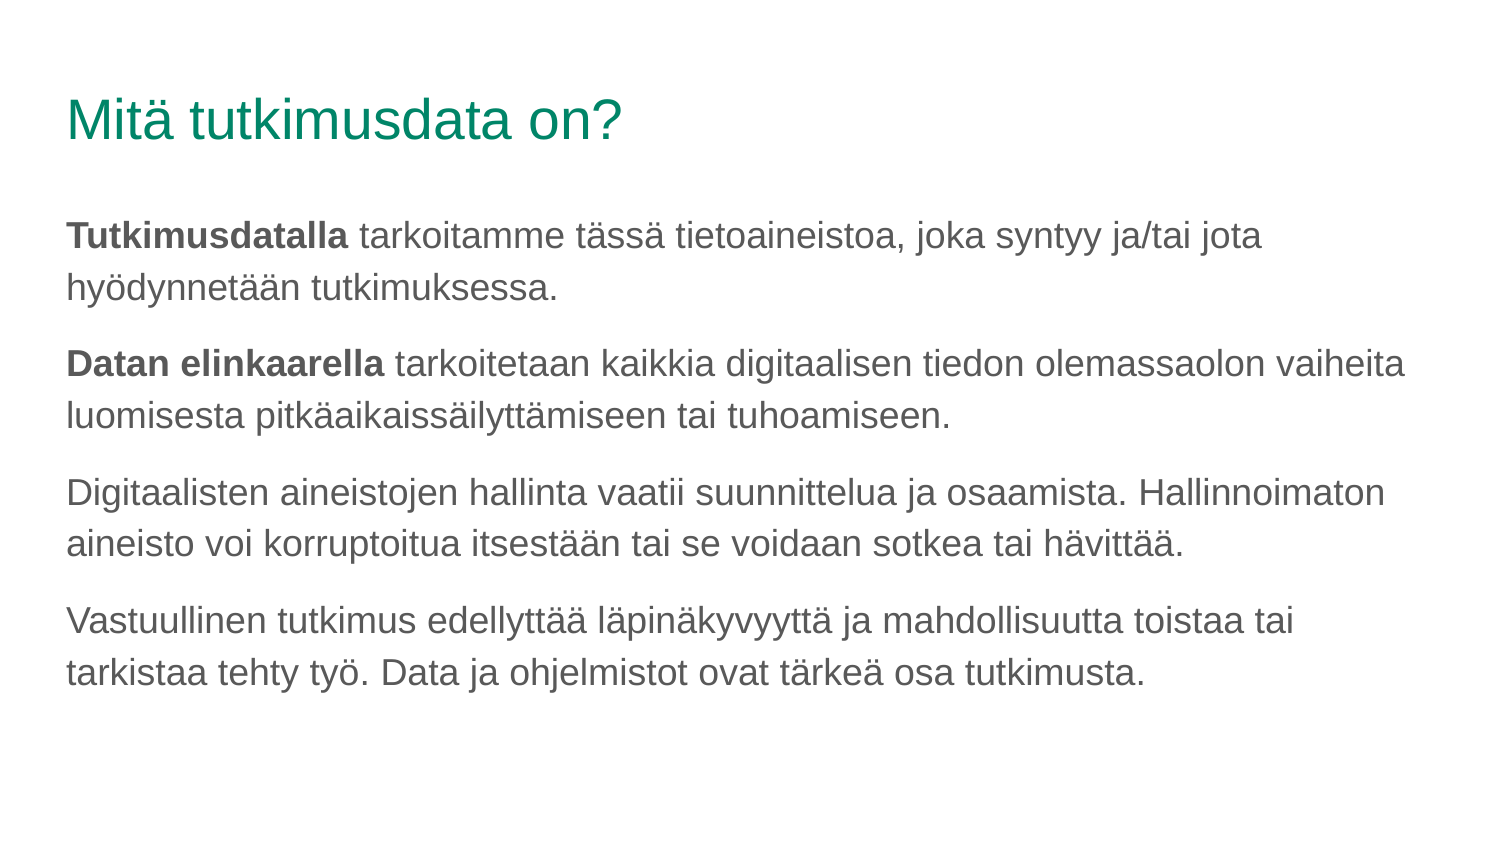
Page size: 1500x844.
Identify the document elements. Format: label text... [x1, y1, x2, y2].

title Mitä tutkimusdata on? [51, 72, 1449, 167]
list Tutkimusdatalla tarkoitamme tässä tietoaineistoa, joka syntyy ja/tai jota hyödynnetään tutkimuksessa. Datan elinkaarella tarkoitetaan kaikkia digitaalisen tiedon olemassaolon vaiheita luomisesta pitkäaikaissäilyttämiseen tai tuhoamiseen. Digitaalisten aineistojen hallinta vaatii suunnittelua ja osaamista. Hallinnoimaton aineisto voi korruptoitua itsestään tai se voidaan sotkea tai hävittää. Vastuullinen tutkimus edellyttää läpinäkyvyyttä ja mahdollisuutta toistaa tai tarkistaa tehty työ. Data ja ohjelmistot ovat tärkeä osa tutkimusta. [51, 189, 1449, 750]
